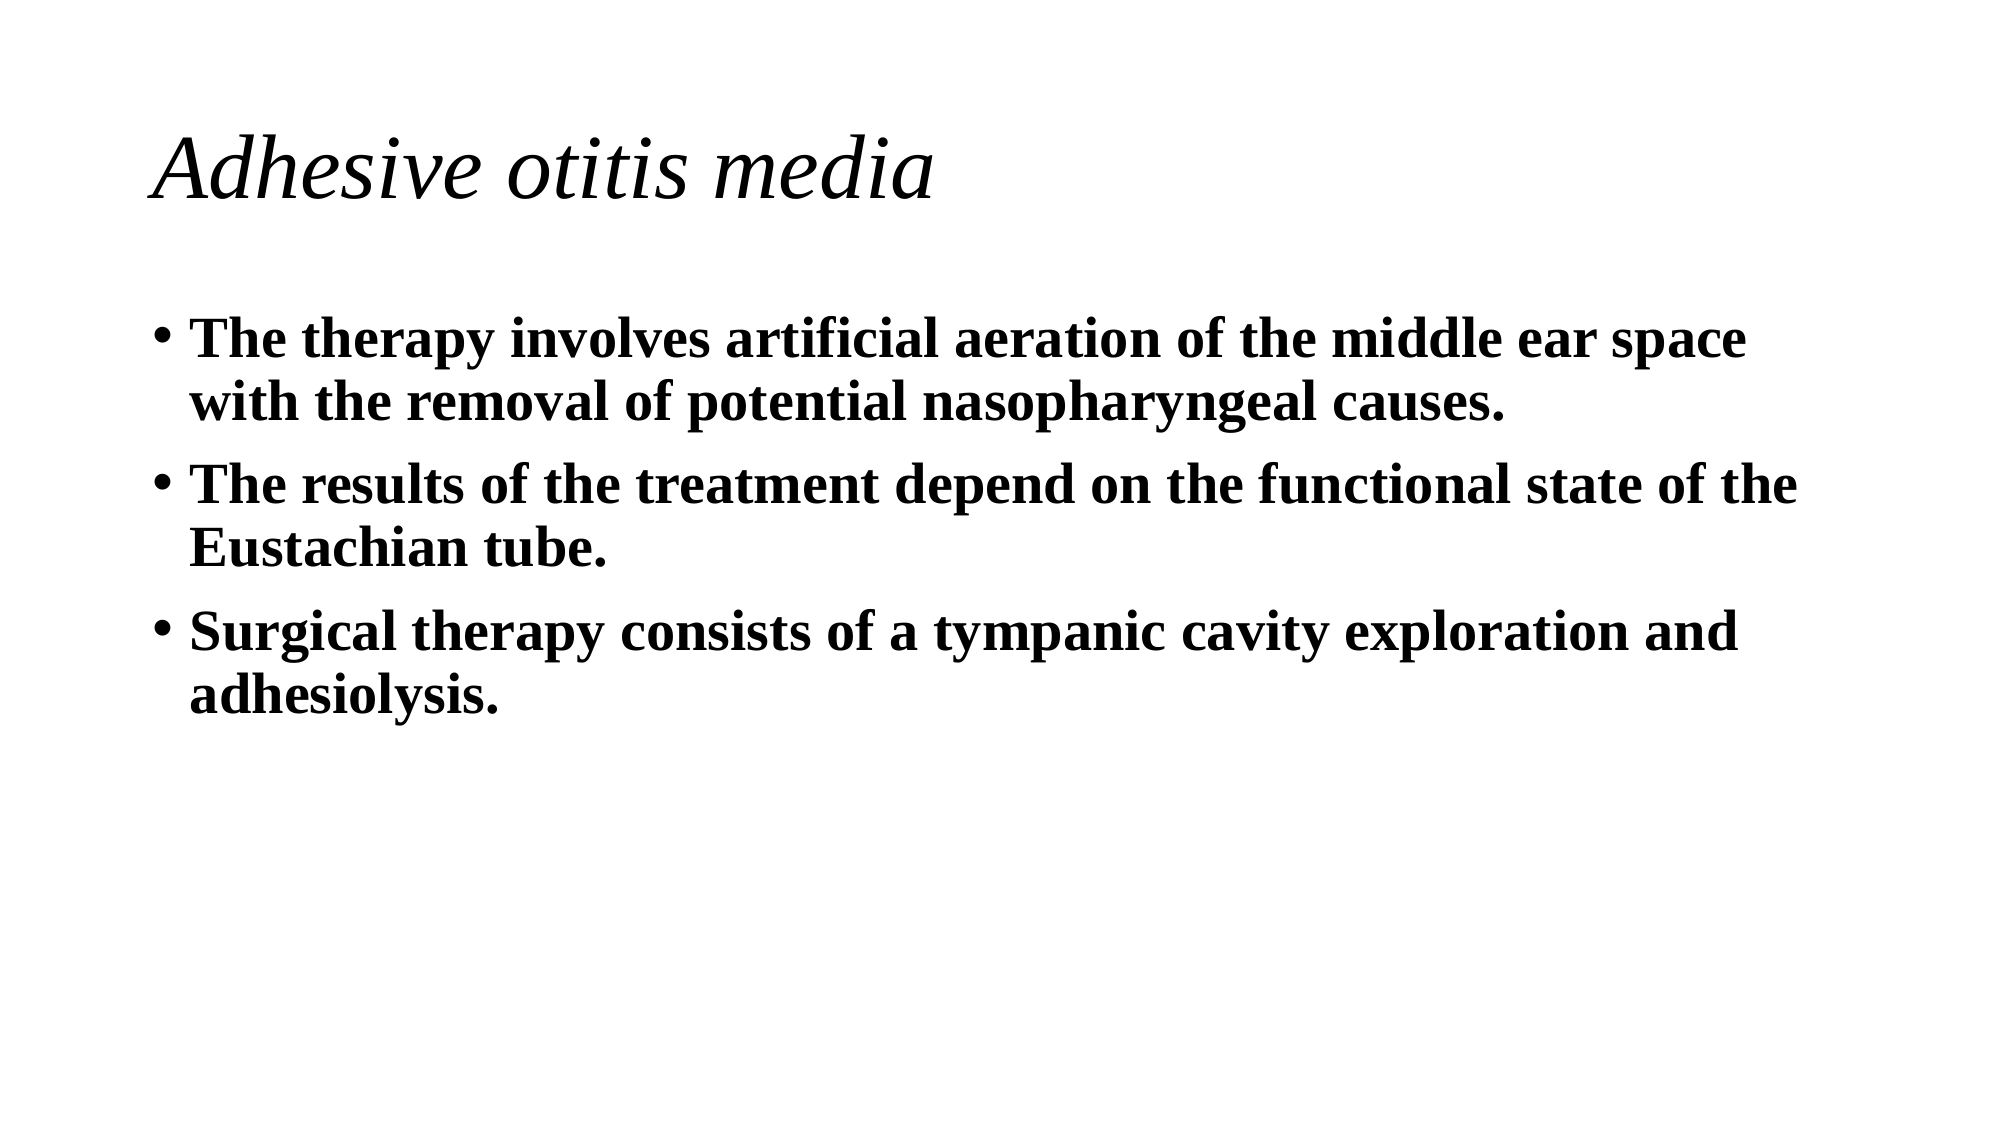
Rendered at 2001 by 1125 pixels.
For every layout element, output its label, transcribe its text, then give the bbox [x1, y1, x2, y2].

list The therapy involves artificial aeration of the middle ear space with the removal of potential nasopharyngeal causes. The results of the treatment depend on the functional state of the Eustachian tube. Surgical therapy consists of a tympanic cavity exploration and adhesiolysis. [137, 299, 1863, 1014]
title Adhesive otitis media [137, 59, 1863, 278]
